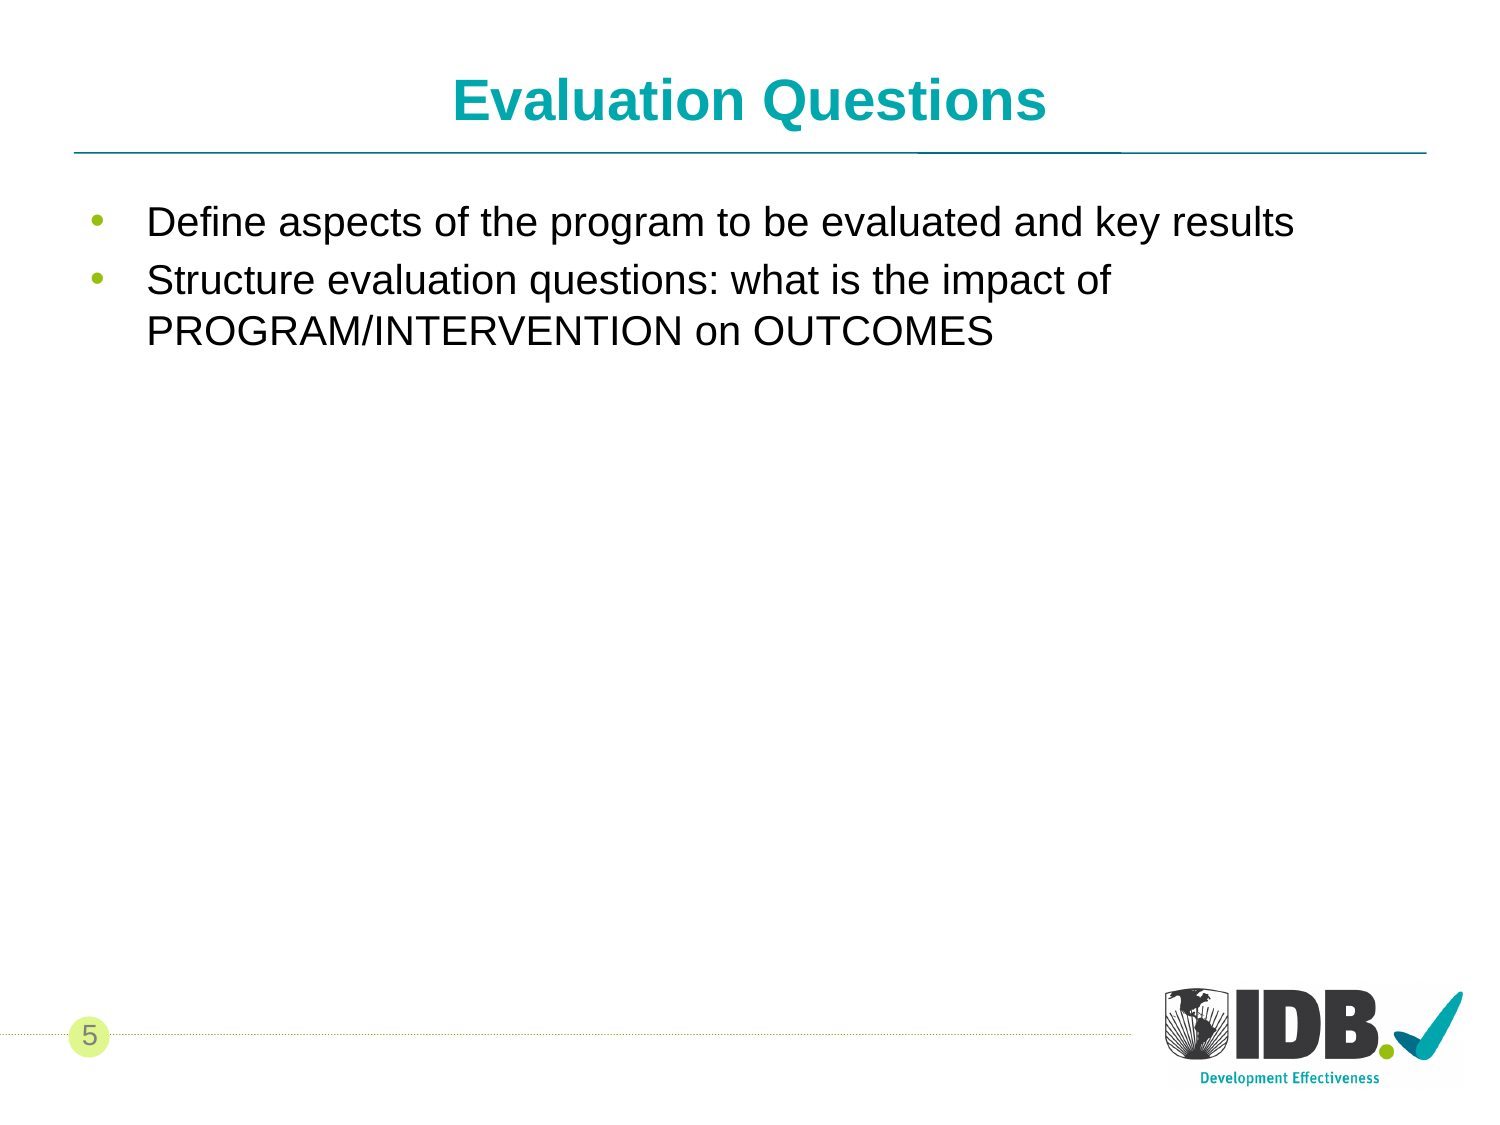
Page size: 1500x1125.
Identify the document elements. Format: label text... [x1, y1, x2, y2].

picture [1165, 979, 1469, 1093]
list Define aspects of the program to be evaluated and key results Structure evaluation questions: what is the impact of PROGRAM/INTERVENTION on OUTCOMES [74, 187, 1426, 951]
title Evaluation Questions [74, 44, 1426, 151]
slide_number 5 [66, 1004, 417, 1064]
